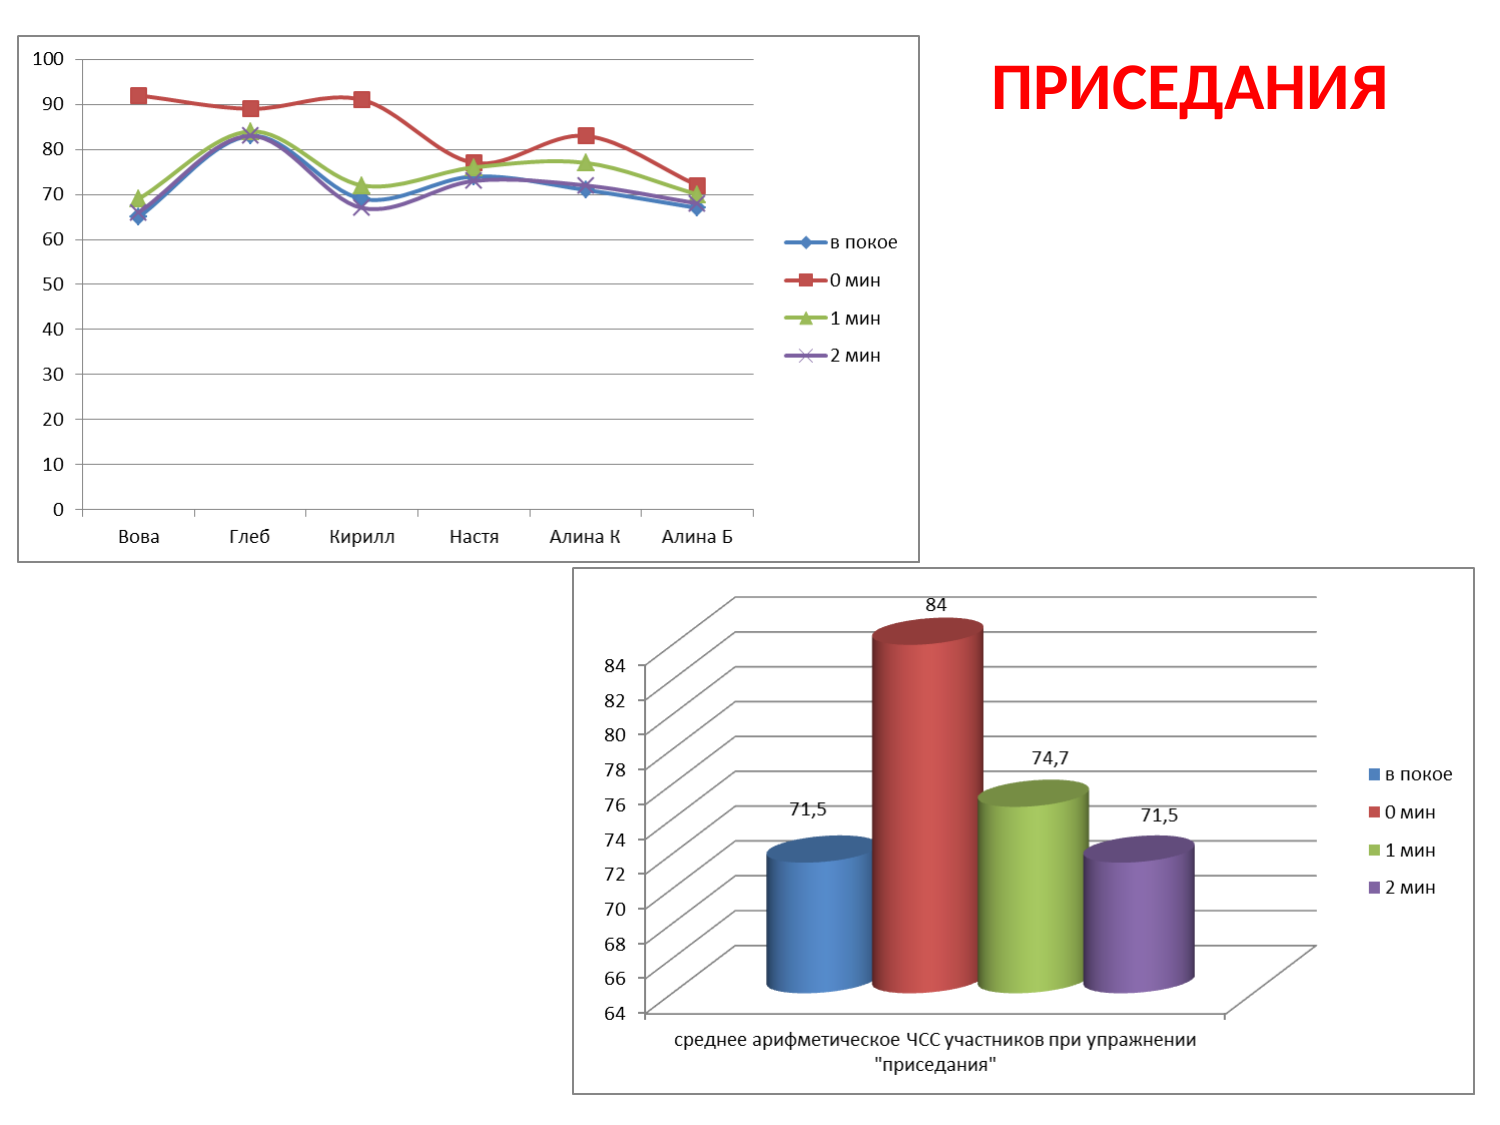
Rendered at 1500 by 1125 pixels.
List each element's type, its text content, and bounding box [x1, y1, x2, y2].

picture [17, 35, 920, 563]
picture [572, 566, 1476, 1095]
text_box ПРИСЕДАНИЯ [976, 35, 1404, 131]
